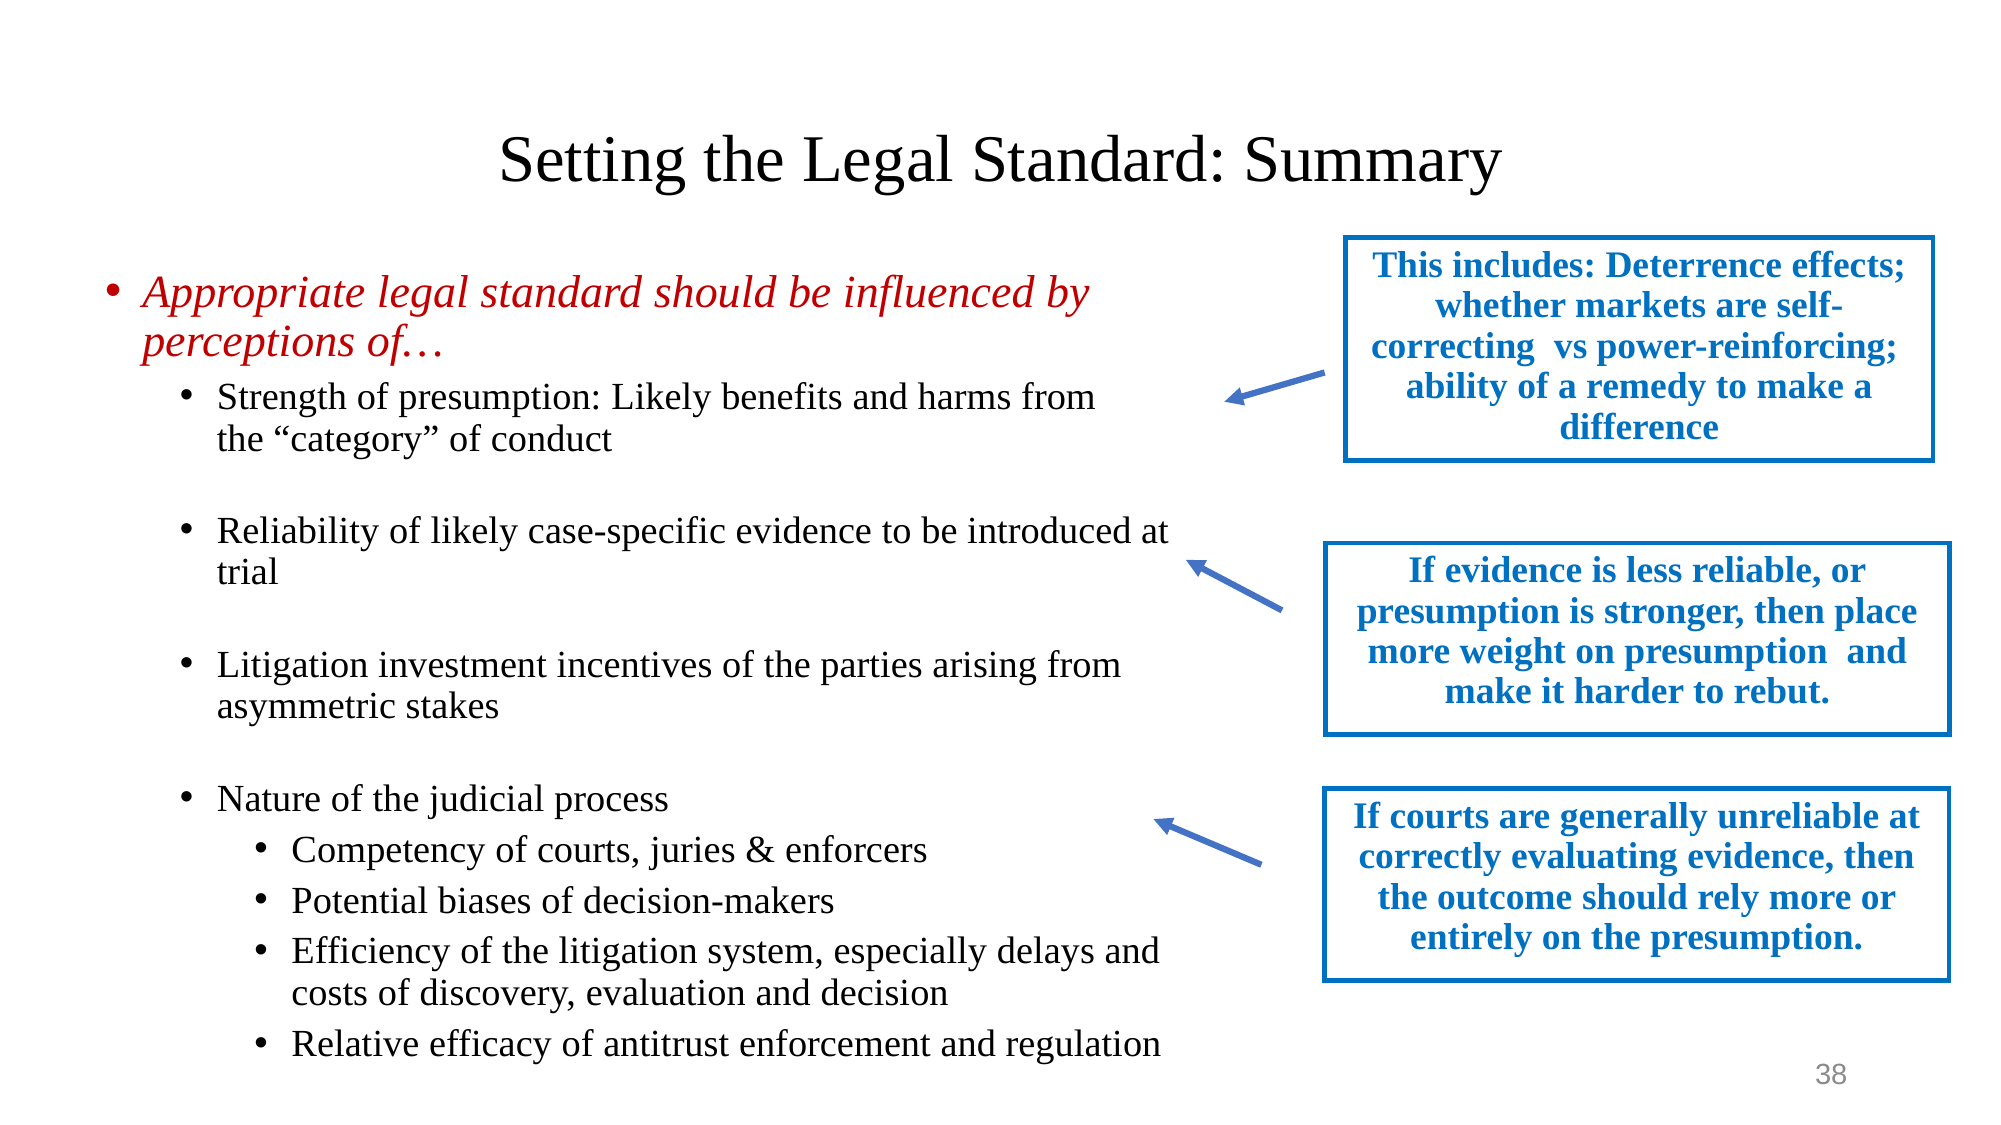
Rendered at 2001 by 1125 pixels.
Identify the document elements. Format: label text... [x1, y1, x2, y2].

text_box If courts are generally unreliable at correctly evaluating evidence, then the outcome should rely more or entirely on the presumption. [1324, 788, 1950, 981]
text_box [1185, 559, 1283, 611]
title Setting the Legal Standard: Summary [139, 51, 1865, 269]
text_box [1153, 819, 1262, 865]
slide_number 38 [1412, 1042, 1863, 1103]
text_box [1224, 372, 1325, 402]
list Appropriate legal standard should be influenced by perceptions of… Strength of presumption: Likely benefits and harms from the “category” of conduct Reliability of likely case-specific evidence to be introduced at trial Litigation investment incentives of the parties arising from asymmetric stakes Nature of the judicial process Competency of courts, juries & enforcers Potential biases of decision-makers Efficiency of the litigation system, especially delays and costs of discovery, evaluation and decision Relative efficacy of antitrust enforcement and regulation [90, 260, 1219, 1073]
text_box If evidence is less reliable, or presumption is stronger, then place more weight on presumption and make it harder to rebut. [1325, 542, 1950, 735]
list This includes: Deterrence effects; whether markets are self-correcting vs power-reinforcing; ability of a remedy to make a difference [1345, 237, 1934, 461]
